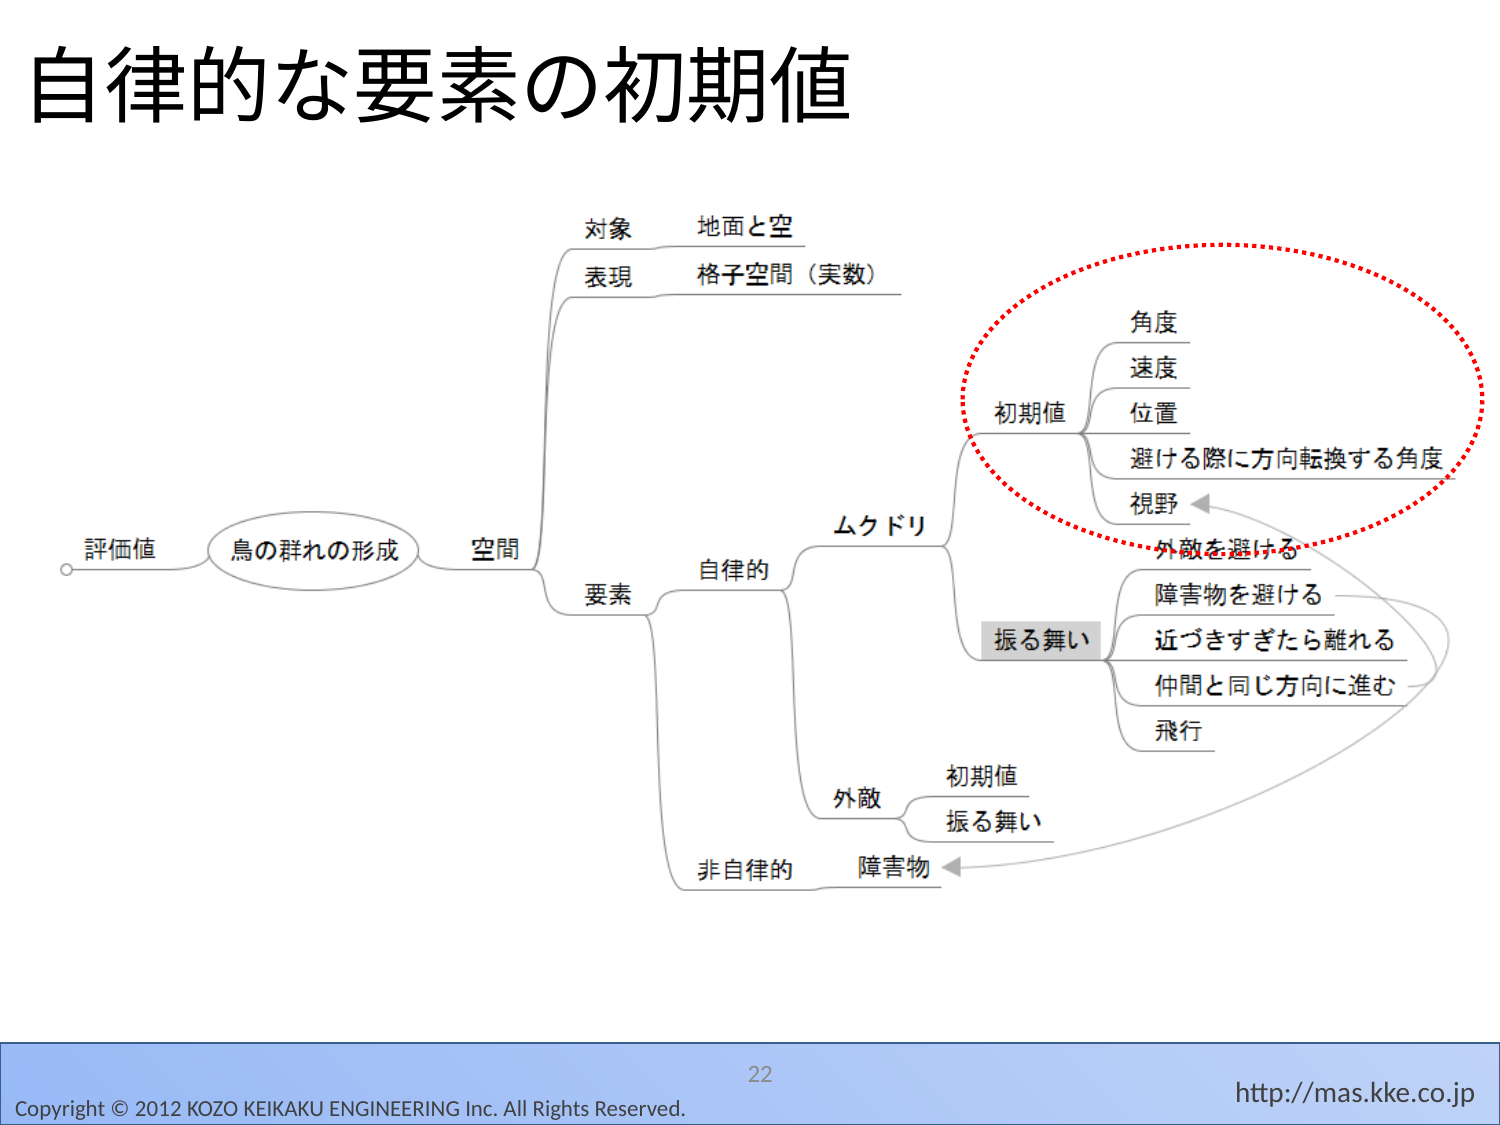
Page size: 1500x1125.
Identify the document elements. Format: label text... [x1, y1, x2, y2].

text_box [1474, 358, 1485, 439]
slide_number 22 [653, 1042, 868, 1103]
title 自律的な要素の初期値 [5, 7, 1500, 159]
footer Copyright © 2012 KOZO KEIKAKU ENGINEERING Inc. All Rights Reserved. [0, 1088, 988, 1125]
picture [33, 184, 1469, 924]
